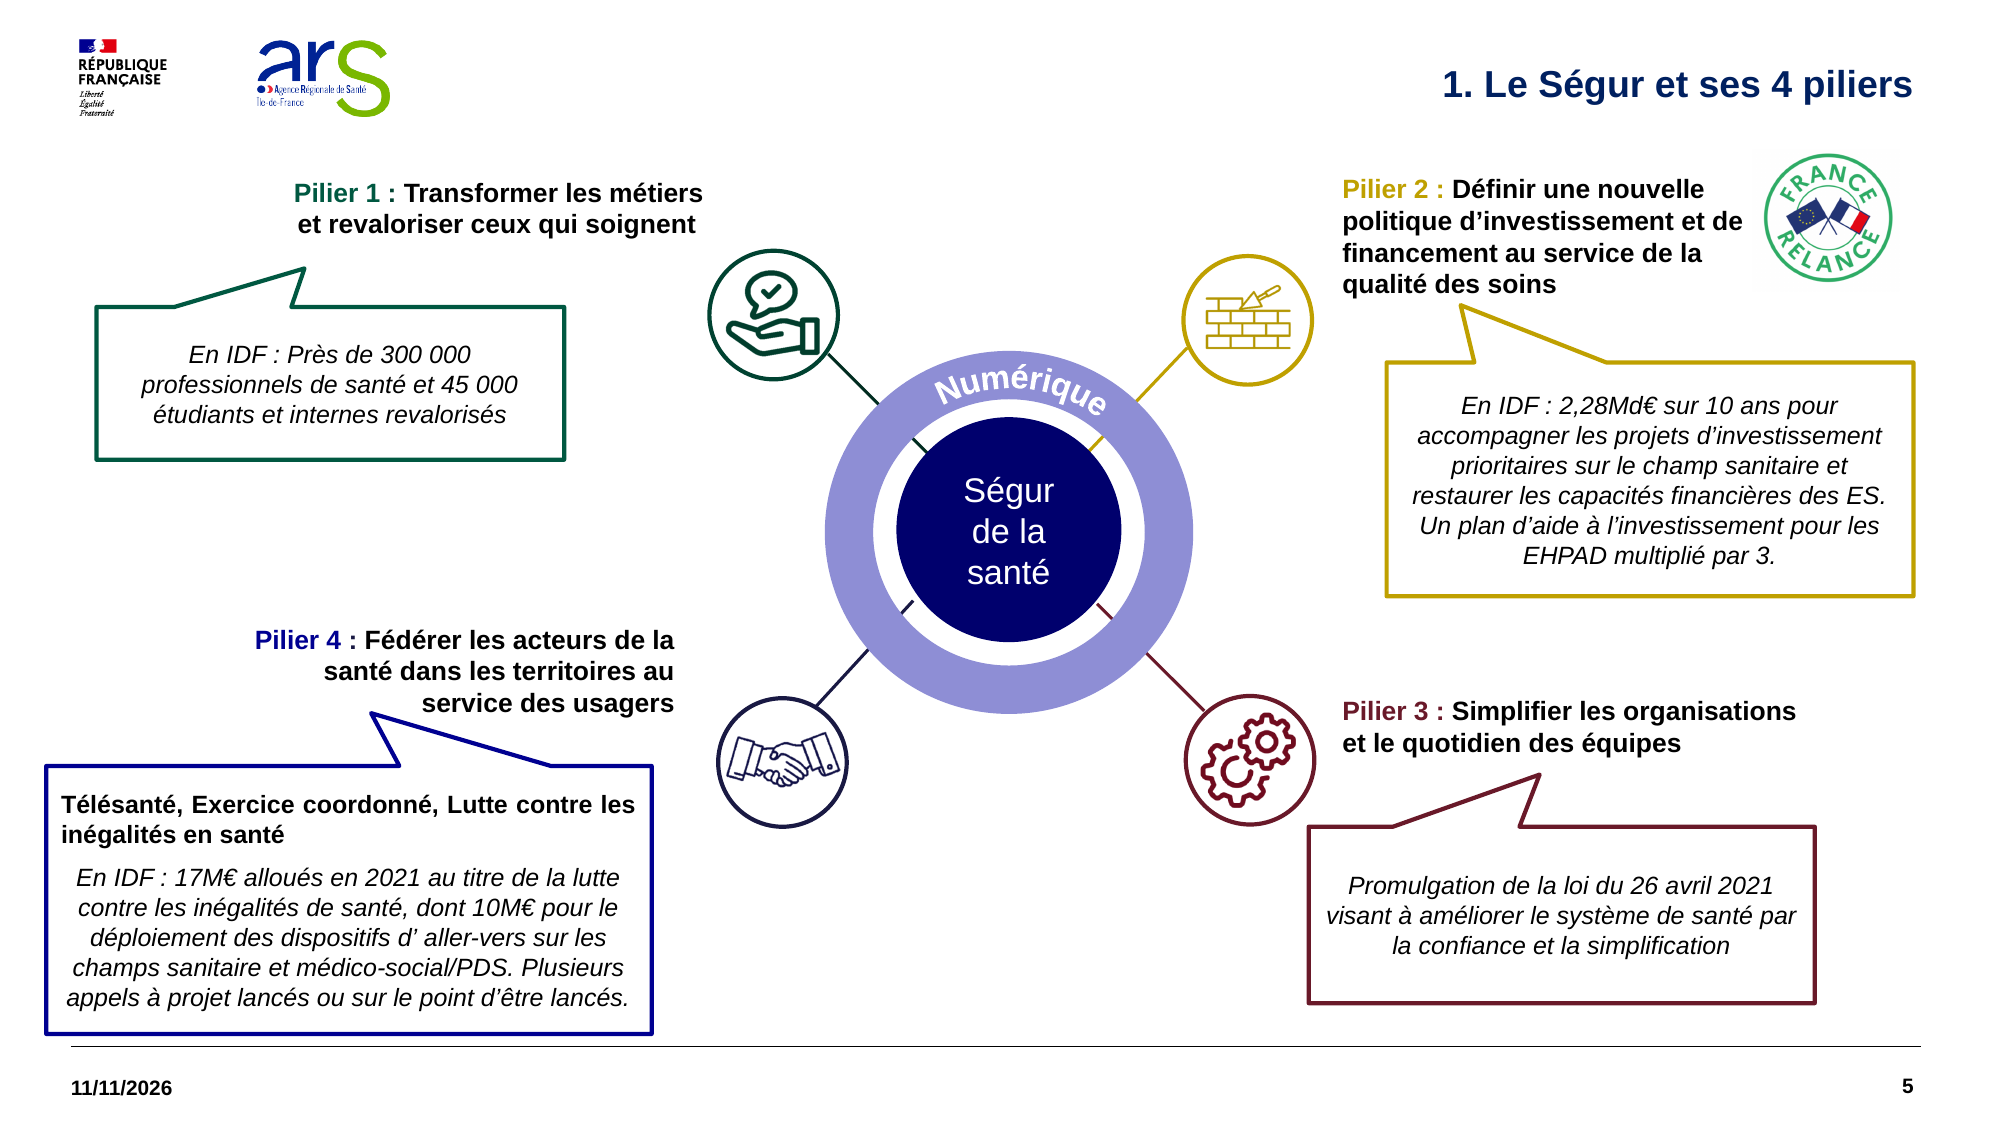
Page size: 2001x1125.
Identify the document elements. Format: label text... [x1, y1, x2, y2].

text_box [824, 470, 892, 599]
picture [1752, 149, 1900, 292]
text_box Ségur de la santé [894, 415, 1124, 645]
text_box Pilier 2 : Définir une nouvelle politique d’investissement et de financement au service de la qualité des soins [1327, 164, 1797, 307]
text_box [1085, 347, 1188, 456]
text_box [731, 248, 817, 264]
text_box Pilier 1 : Transformer les métiers et revaloriser ceux qui soignent [266, 168, 719, 247]
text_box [1183, 255, 1313, 385]
footer 1. Le Ségur et ses 4 piliers [627, 42, 1914, 122]
text_box [1124, 464, 1194, 602]
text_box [814, 600, 914, 708]
text_box Télésanté, Exercice coordonné, Lutte contre les inégalités en santé En IDF : 17M€ alloués en 2021 au titre de la lutte contre les inégalités de santé, dont 10M€ pour le déploiement des dispositifs d’ aller-vers sur les champs sanitaire et médico-social/PDS. Plusieurs appels à projet lancés ou sur le point d’être lancés. [44, 711, 654, 1037]
picture [63, 23, 182, 142]
text_box [940, 350, 1080, 419]
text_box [1185, 695, 1315, 825]
text_box Pilier 3 : Simplifier les organisations et le quotidien des équipes [1327, 686, 1815, 765]
text_box En IDF : Près de 300 000 professionnels de santé et 45 000 étudiants et internes revalorisés [94, 266, 567, 462]
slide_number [70, 1049, 336, 1125]
text_box [829, 278, 841, 351]
text_box [918, 631, 1091, 714]
text_box Promulgation de la loi du 26 avril 2021 visant à améliorer le système de santé par la confiance et la simplification [1306, 772, 1817, 1006]
picture [712, 265, 825, 372]
text_box Pilier 4 : Fédérer les acteurs de la santé dans les territoires au service des usagers [236, 615, 690, 726]
slide_number 5 [1618, 1046, 1914, 1125]
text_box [711, 697, 850, 827]
text_box En IDF : 2,28Md€ sur 10 ans pour accompagner les projets d’investissement prioritaires sur le champ sanitaire et restaurer les capacités financières des ES. Un plan d’aide à l’investissement pour les EHPAD multiplié par 3. [1384, 303, 1916, 599]
picture [256, 40, 390, 117]
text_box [1096, 603, 1205, 712]
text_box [827, 353, 936, 462]
